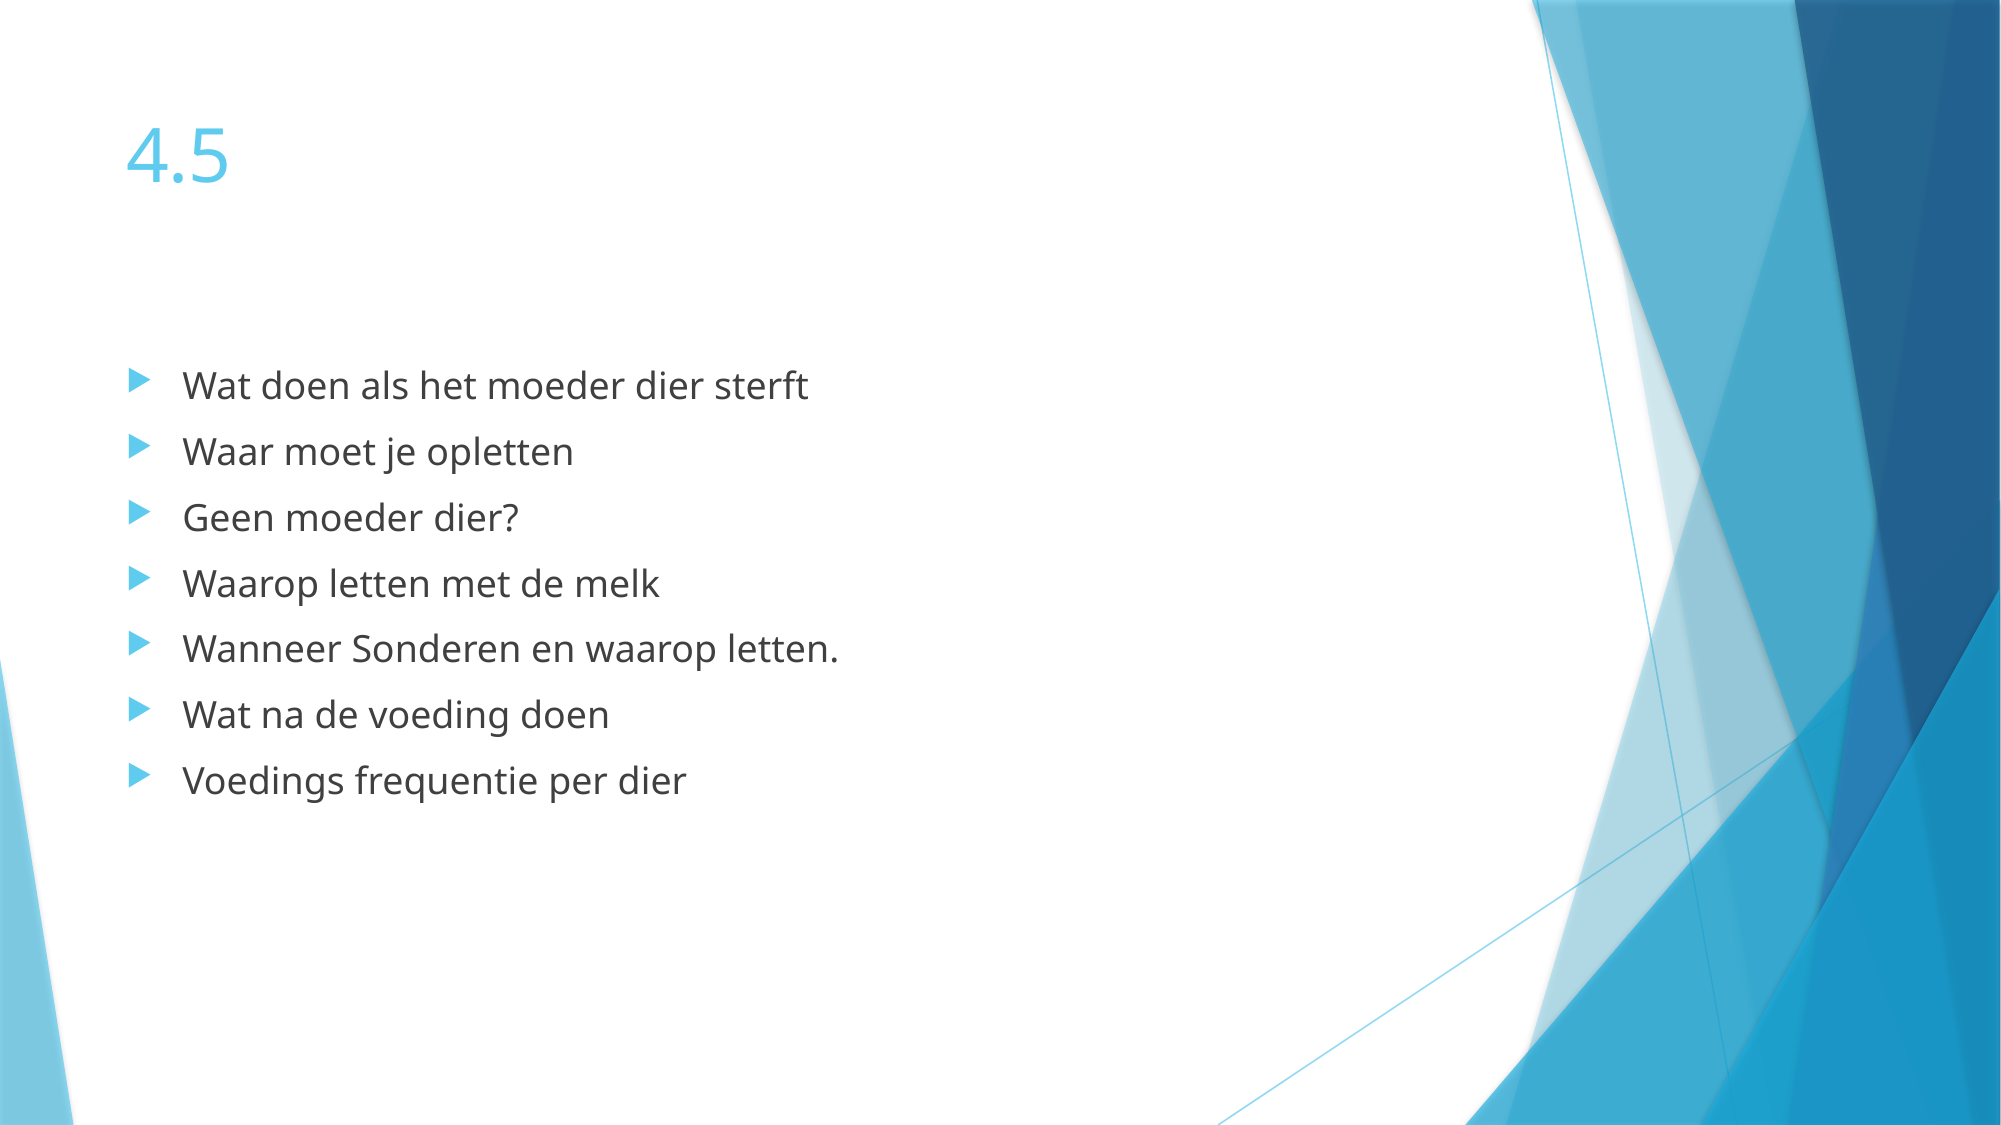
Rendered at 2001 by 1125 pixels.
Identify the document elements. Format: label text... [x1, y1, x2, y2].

list Wat doen als het moeder dier sterft Waar moet je opletten Geen moeder dier? Waarop letten met de melk Wanneer Sonderen en waarop letten. Wat na de voeding doen Voedings frequentie per dier [111, 354, 1522, 992]
title 4.5 [111, 99, 1522, 317]
